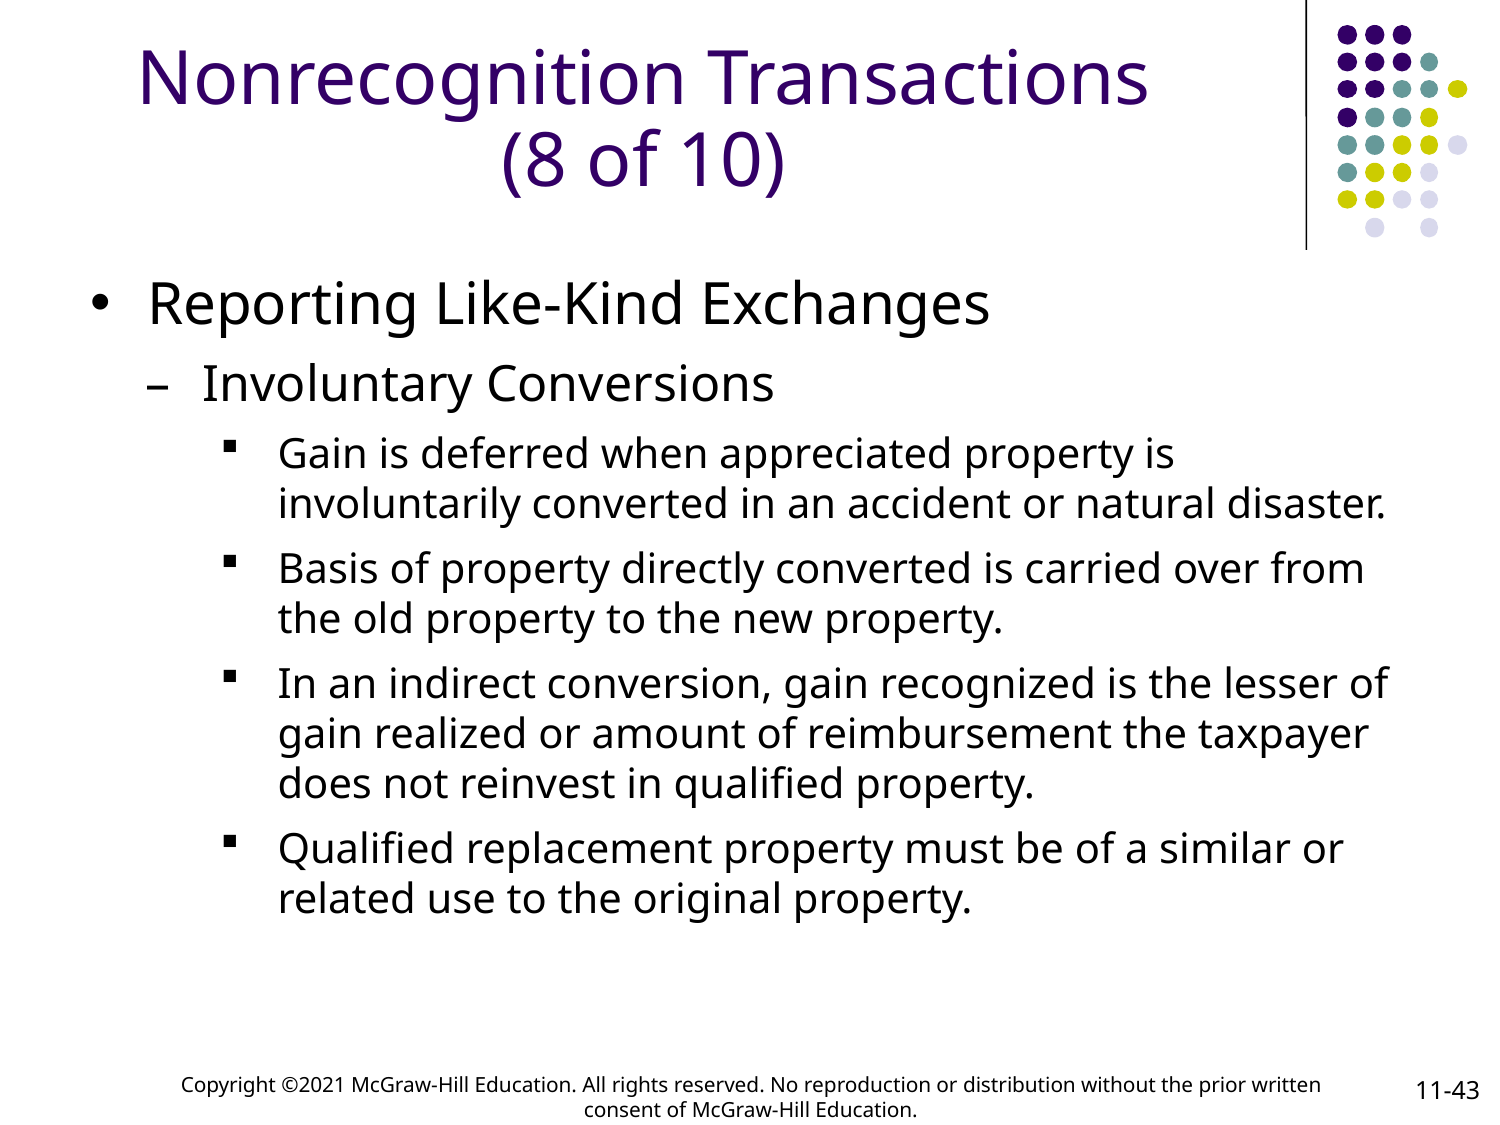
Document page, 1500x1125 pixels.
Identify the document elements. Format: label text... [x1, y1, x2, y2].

title Nonrecognition Transactions (8 of 10) [32, 8, 1275, 234]
list Reporting Like-Kind Exchanges Involuntary Conversions Gain is deferred when appreciated property is involuntarily converted in an accident or natural disaster. Basis of property directly converted is carried over from the old property to the new property. In an indirect conversion, gain recognized is the lesser of gain realized or amount of reimbursement the taxpayer does not reinvest in qualified property. Qualified replacement property must be of a similar or related use to the original property. [75, 259, 1425, 1062]
slide_number 11-43 [1345, 1061, 1496, 1122]
